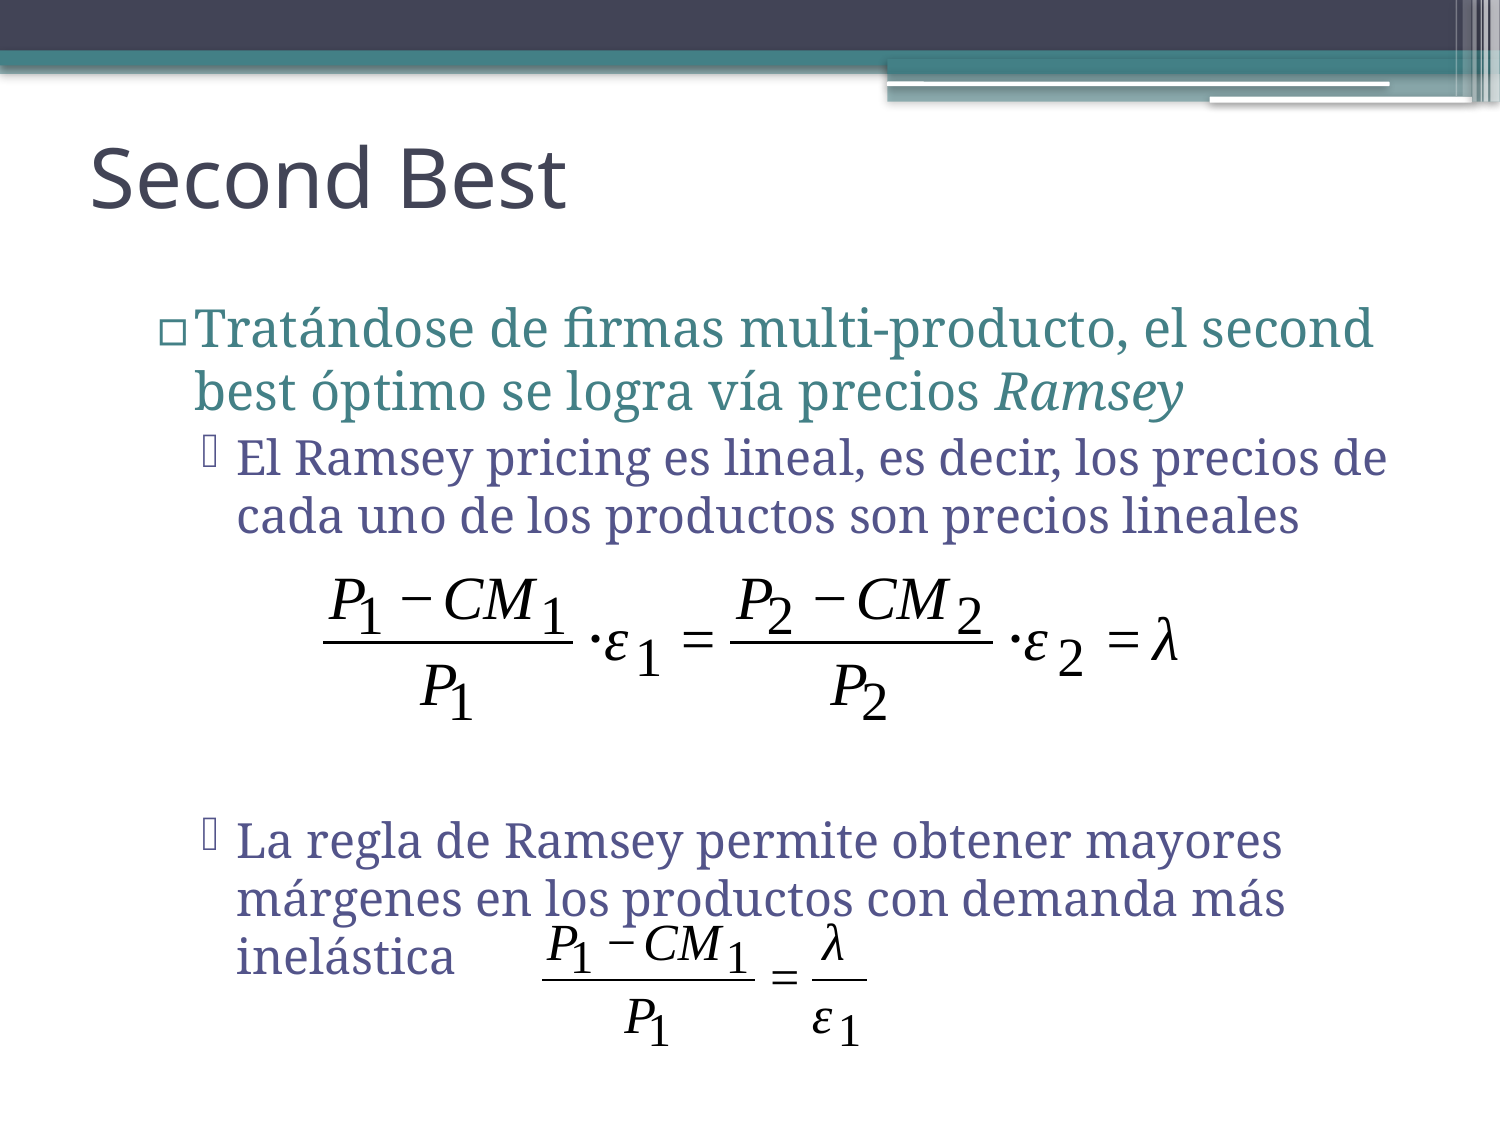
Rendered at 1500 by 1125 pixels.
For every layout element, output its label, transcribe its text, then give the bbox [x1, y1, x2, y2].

list Tratándose de firmas multi-producto, el second best óptimo se logra vía precios Ramsey El Ramsey pricing es lineal, es decir, los precios de cada uno de los productos son precios lineales La regla de Ramsey permite obtener mayores márgenes en los productos con demanda más inelástica [75, 287, 1425, 1004]
title Second Best [75, 87, 1425, 263]
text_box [530, 912, 876, 1054]
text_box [310, 562, 1201, 729]
